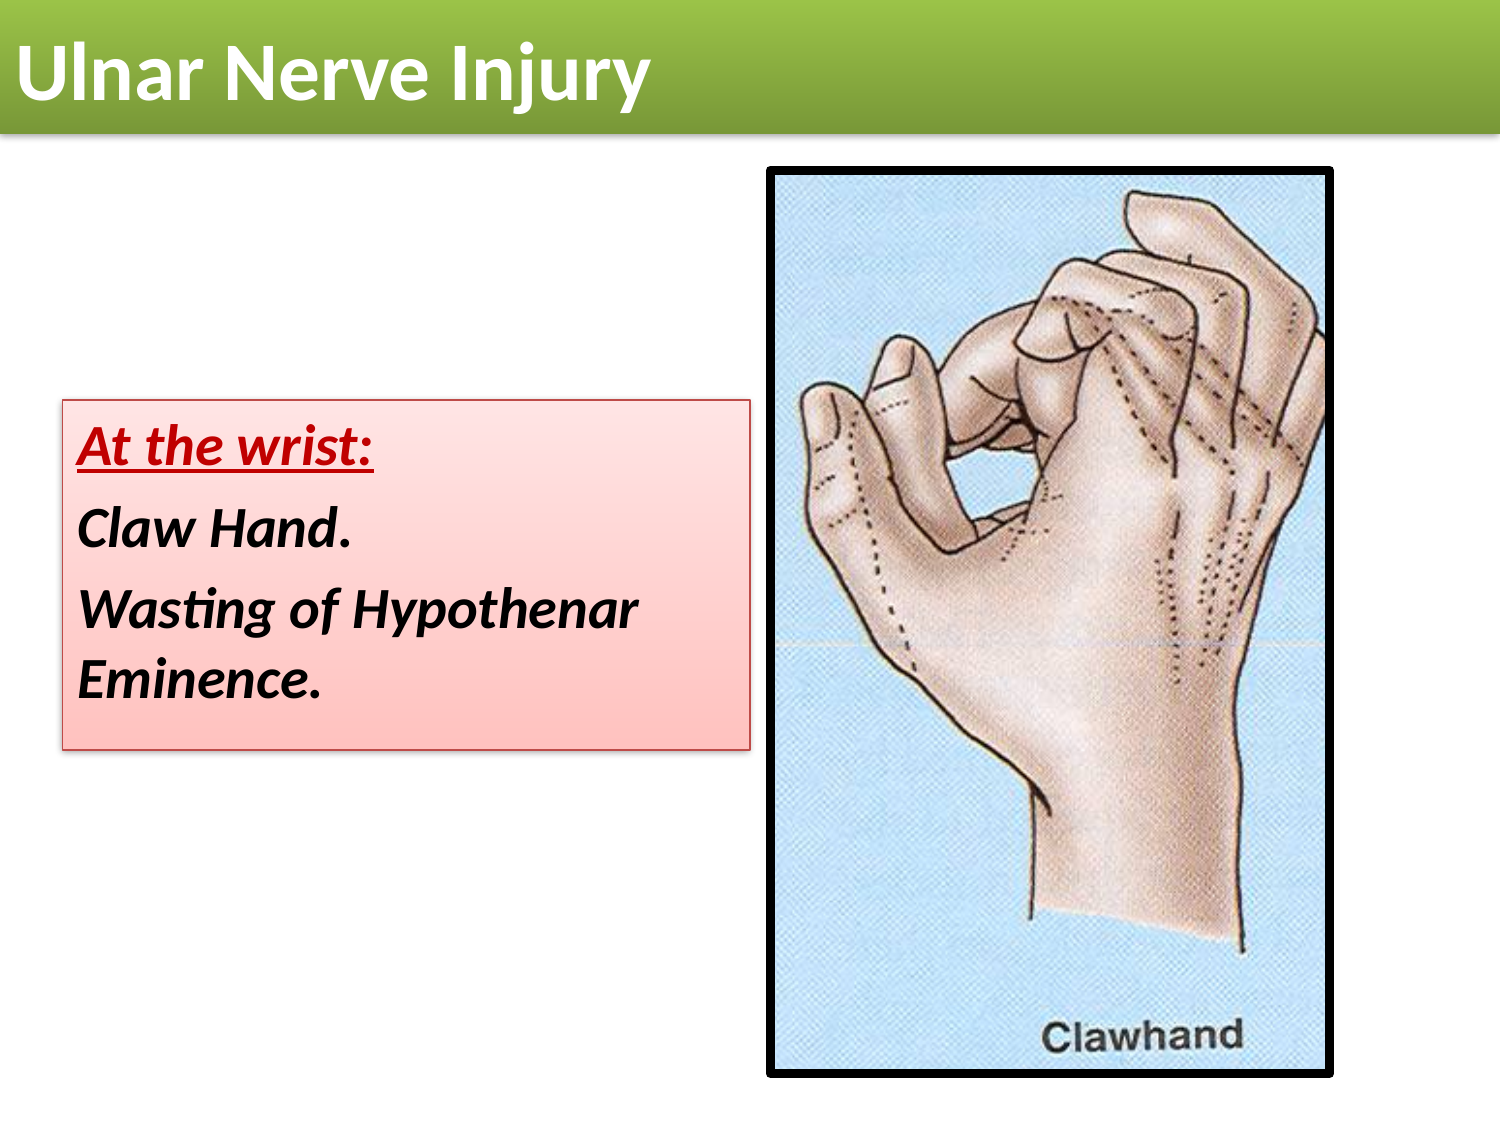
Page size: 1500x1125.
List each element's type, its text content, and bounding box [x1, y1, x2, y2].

list At the wrist: Claw Hand. Wasting of Hypothenar Eminence. [62, 399, 751, 751]
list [774, 174, 1326, 1069]
text_box Ulnar Nerve Injury [0, 0, 1500, 134]
